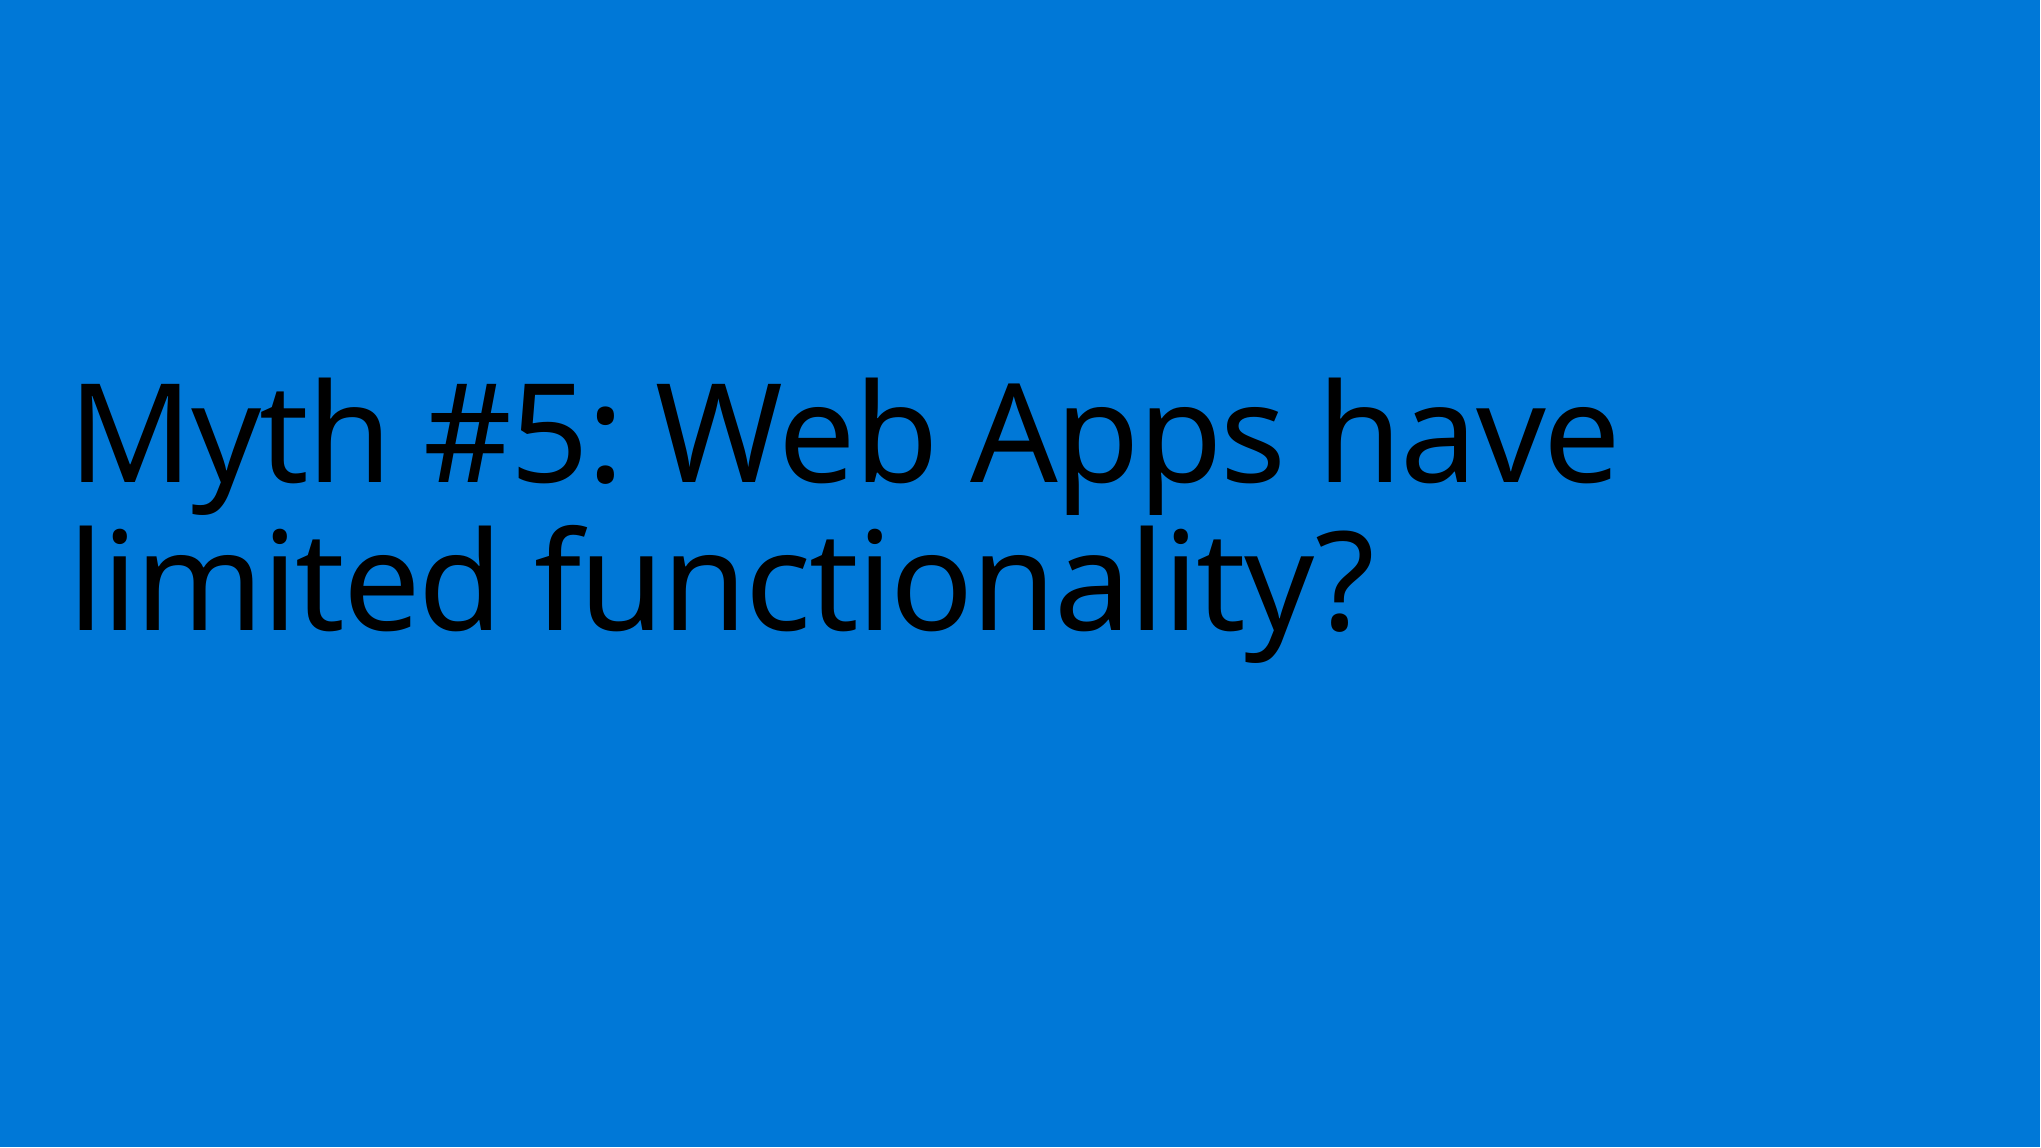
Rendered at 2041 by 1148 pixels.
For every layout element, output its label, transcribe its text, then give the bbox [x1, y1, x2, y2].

title Myth #5: Web Apps have limited functionality? [45, 348, 1996, 679]
